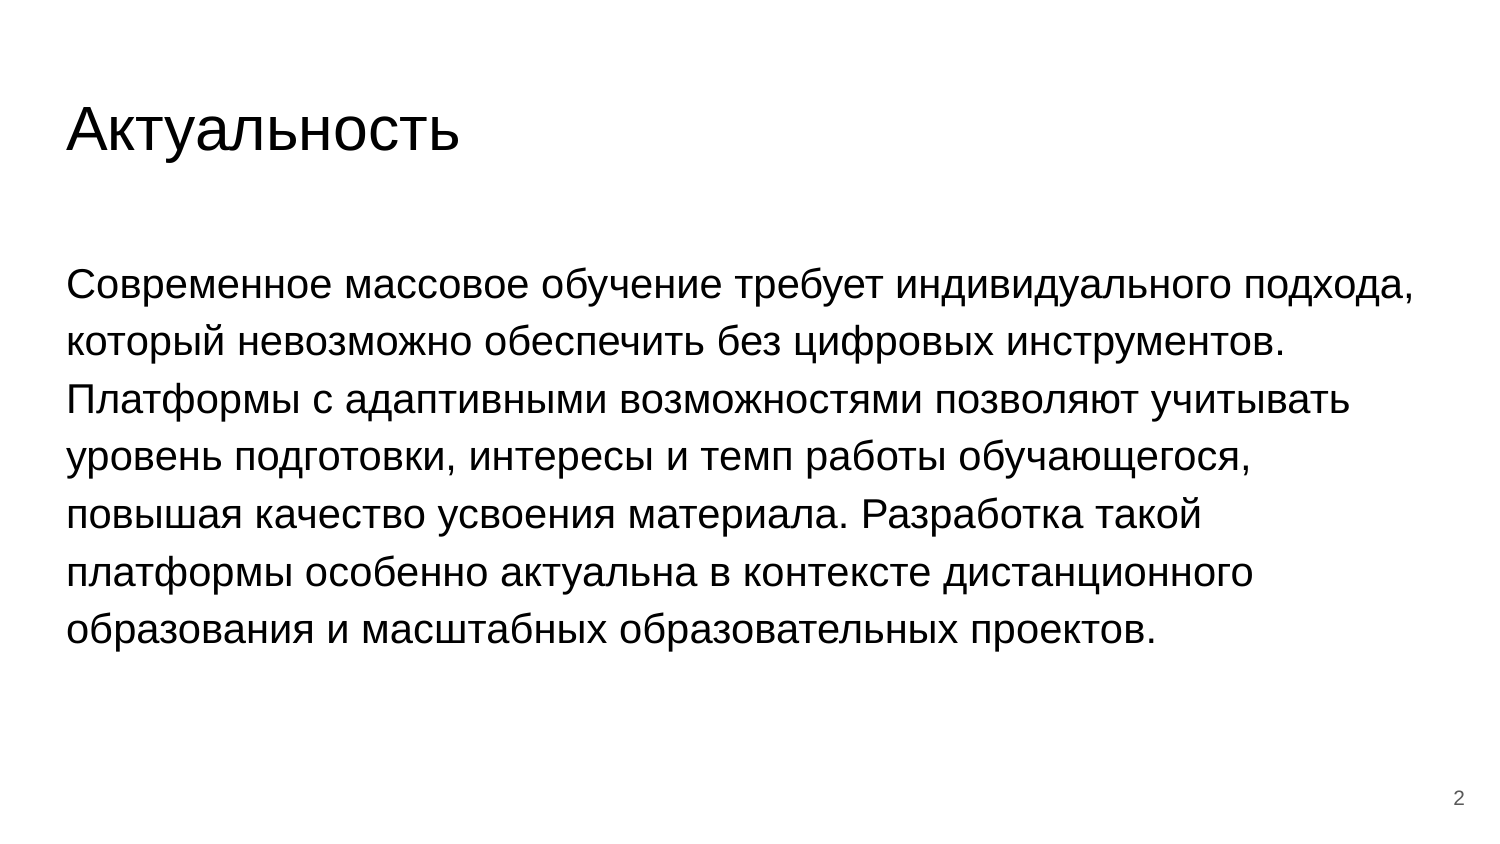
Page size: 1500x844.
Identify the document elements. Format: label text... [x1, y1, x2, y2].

title Актуальность [51, 72, 1449, 167]
slide_number 2 [1389, 764, 1480, 830]
list Современное массовое обучение требует индивидуального подхода, который невозможно обеспечить без цифровых инструментов. Платформы с адаптивными возможностями позволяют учитывать уровень подготовки, интересы и темп работы обучающегося, повышая качество усвоения материала. Разработка такой платформы особенно актуальна в контексте дистанционного образования и масштабных образовательных проектов. [51, 234, 1449, 656]
